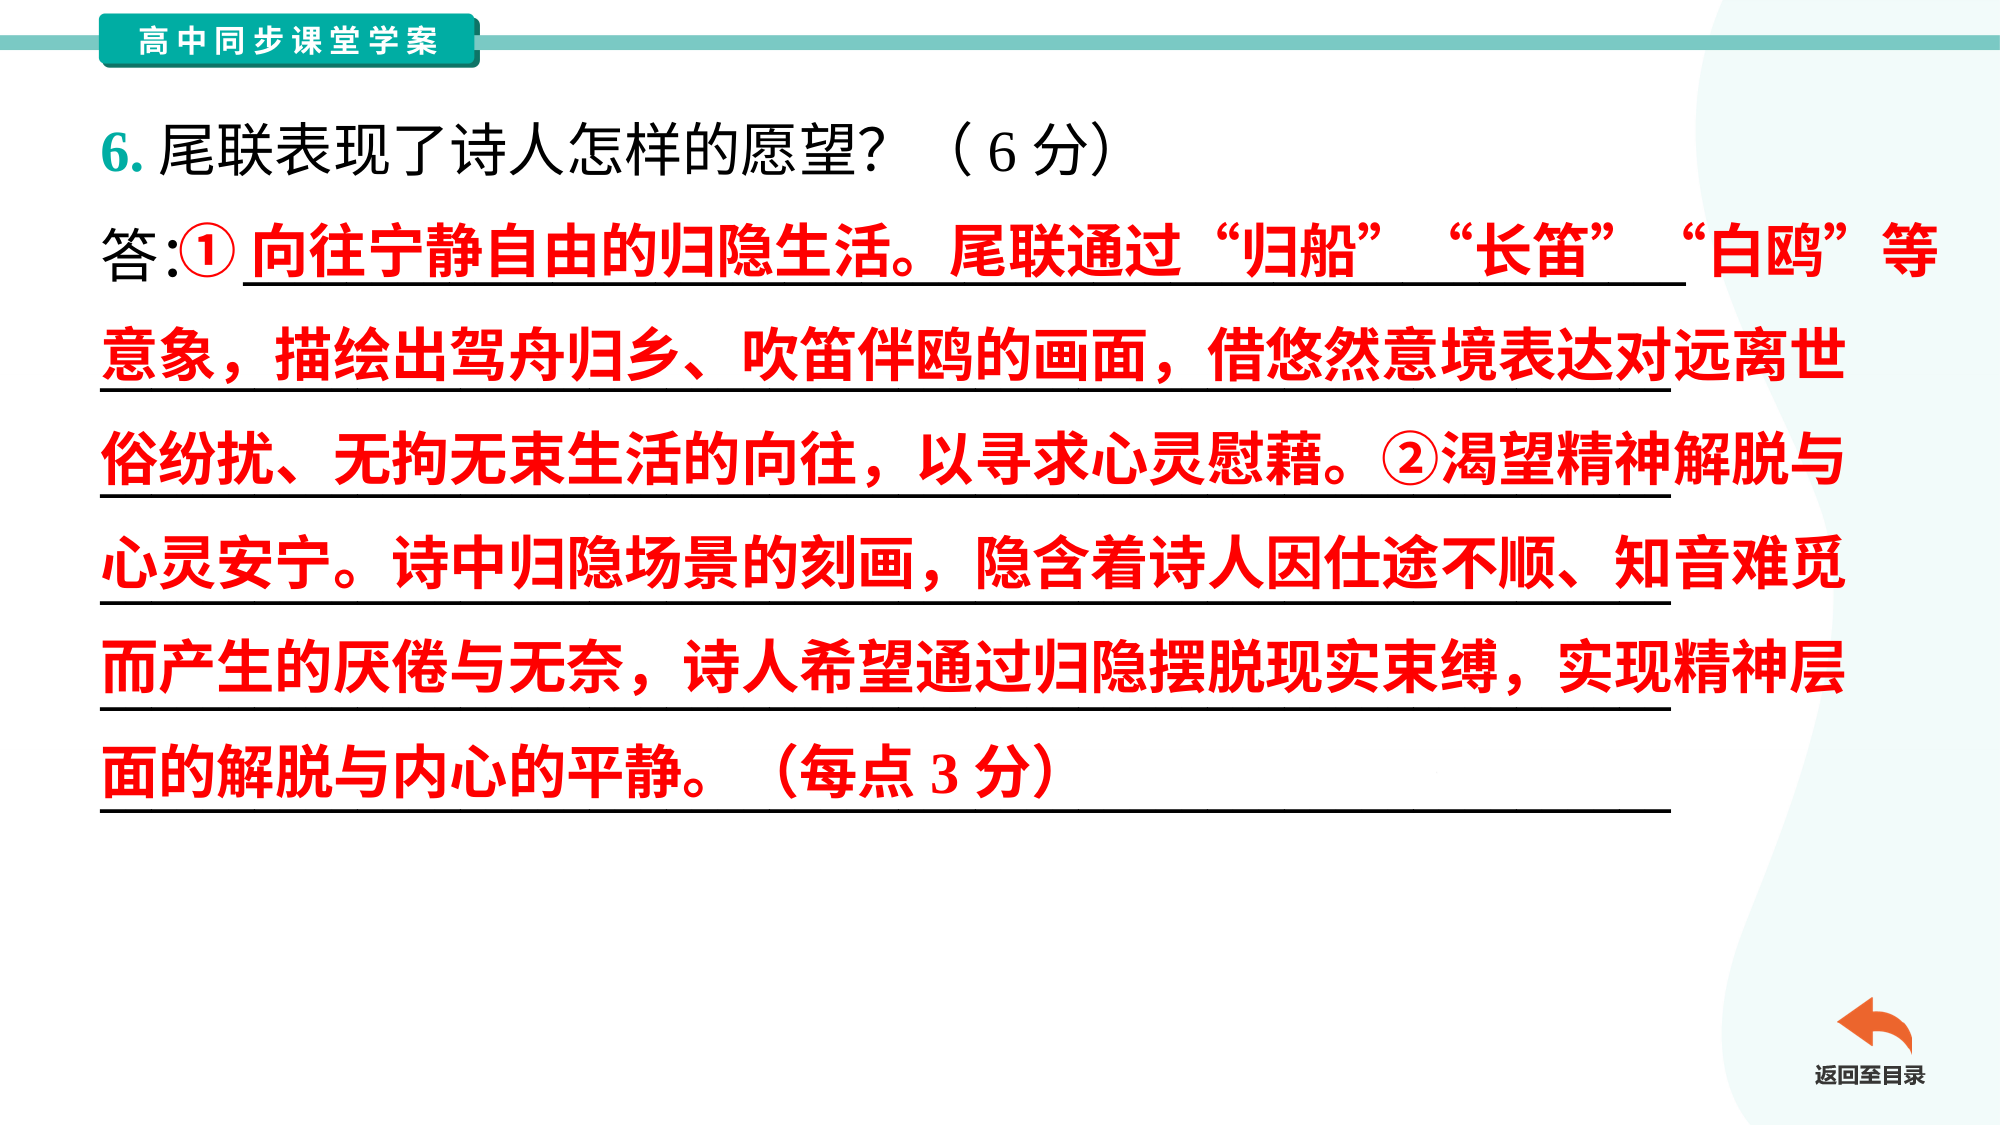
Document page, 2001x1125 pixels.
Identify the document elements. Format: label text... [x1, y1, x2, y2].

text_box 6.尾联表现了诗人怎样的愿望？（6分） 答： ________________________________________________________ _____________________________________________________________ _____________________________________________________________ _____________________________________________________________ _____________________________________________________________ _____________________________________________________________ [100, 793, 1899, 801]
text_box 6.尾联表现了诗人怎样的愿望？（6分） 答： ________________________________________________________ _____________________________________________________________ _____________________________________________________________ _____________________________________________________________ _____________________________________________________________ _____________________________________________________________ [100, 76, 1899, 179]
picture [0, 0, 2000, 1125]
text_box ①向往宁静自由的归隐生活。尾联通过“归船”“长笛”“白鸥”等 意象，描绘出驾舟归乡、吹笛伴鸥的画面，借悠然意境表达对远离世 俗纷扰、无拘无束生活的向往，以寻求心灵慰藉。②渴望精神解脱与 心灵安宁。诗中归隐场景的刻画，隐含着诗人因仕途不顺、知音难觅 而产生的厌倦与无奈，诗人希望通过归隐摆脱现实束缚，实现精神层 面的解脱与内心的平静。（每点3分） [100, 179, 1899, 793]
